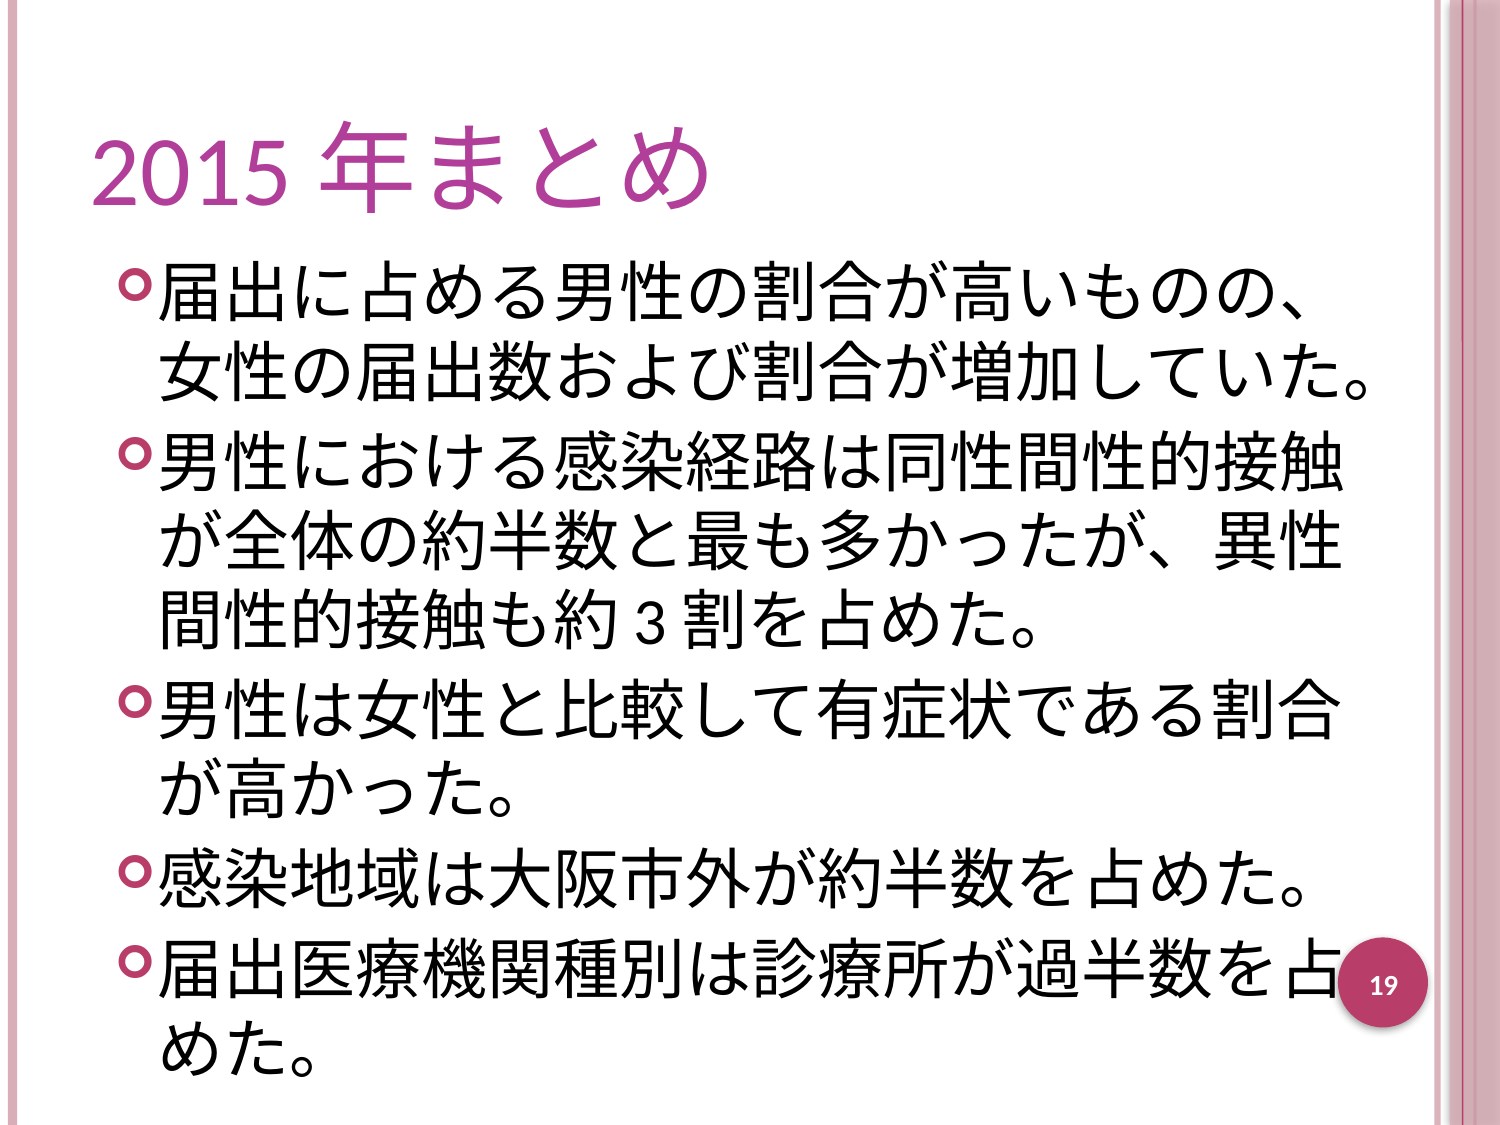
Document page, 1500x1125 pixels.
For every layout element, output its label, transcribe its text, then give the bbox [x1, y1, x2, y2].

title 2015年まとめ [75, 45, 1300, 233]
list 届出に占める男性の割合が高いものの、女性の届出数および割合が増加していた。 男性における感染経路は同性間性的接触が全体の約半数と最も多かったが、異性間性的接触も約3割を占めた。 男性は女性と比較して有症状である割合が高かった。 感染地域は大阪市外が約半数を占めた。 届出医療機関種別は診療所が過半数を占めた。 [100, 243, 1400, 1106]
slide_number 19 [1400, 940, 1434, 1027]
